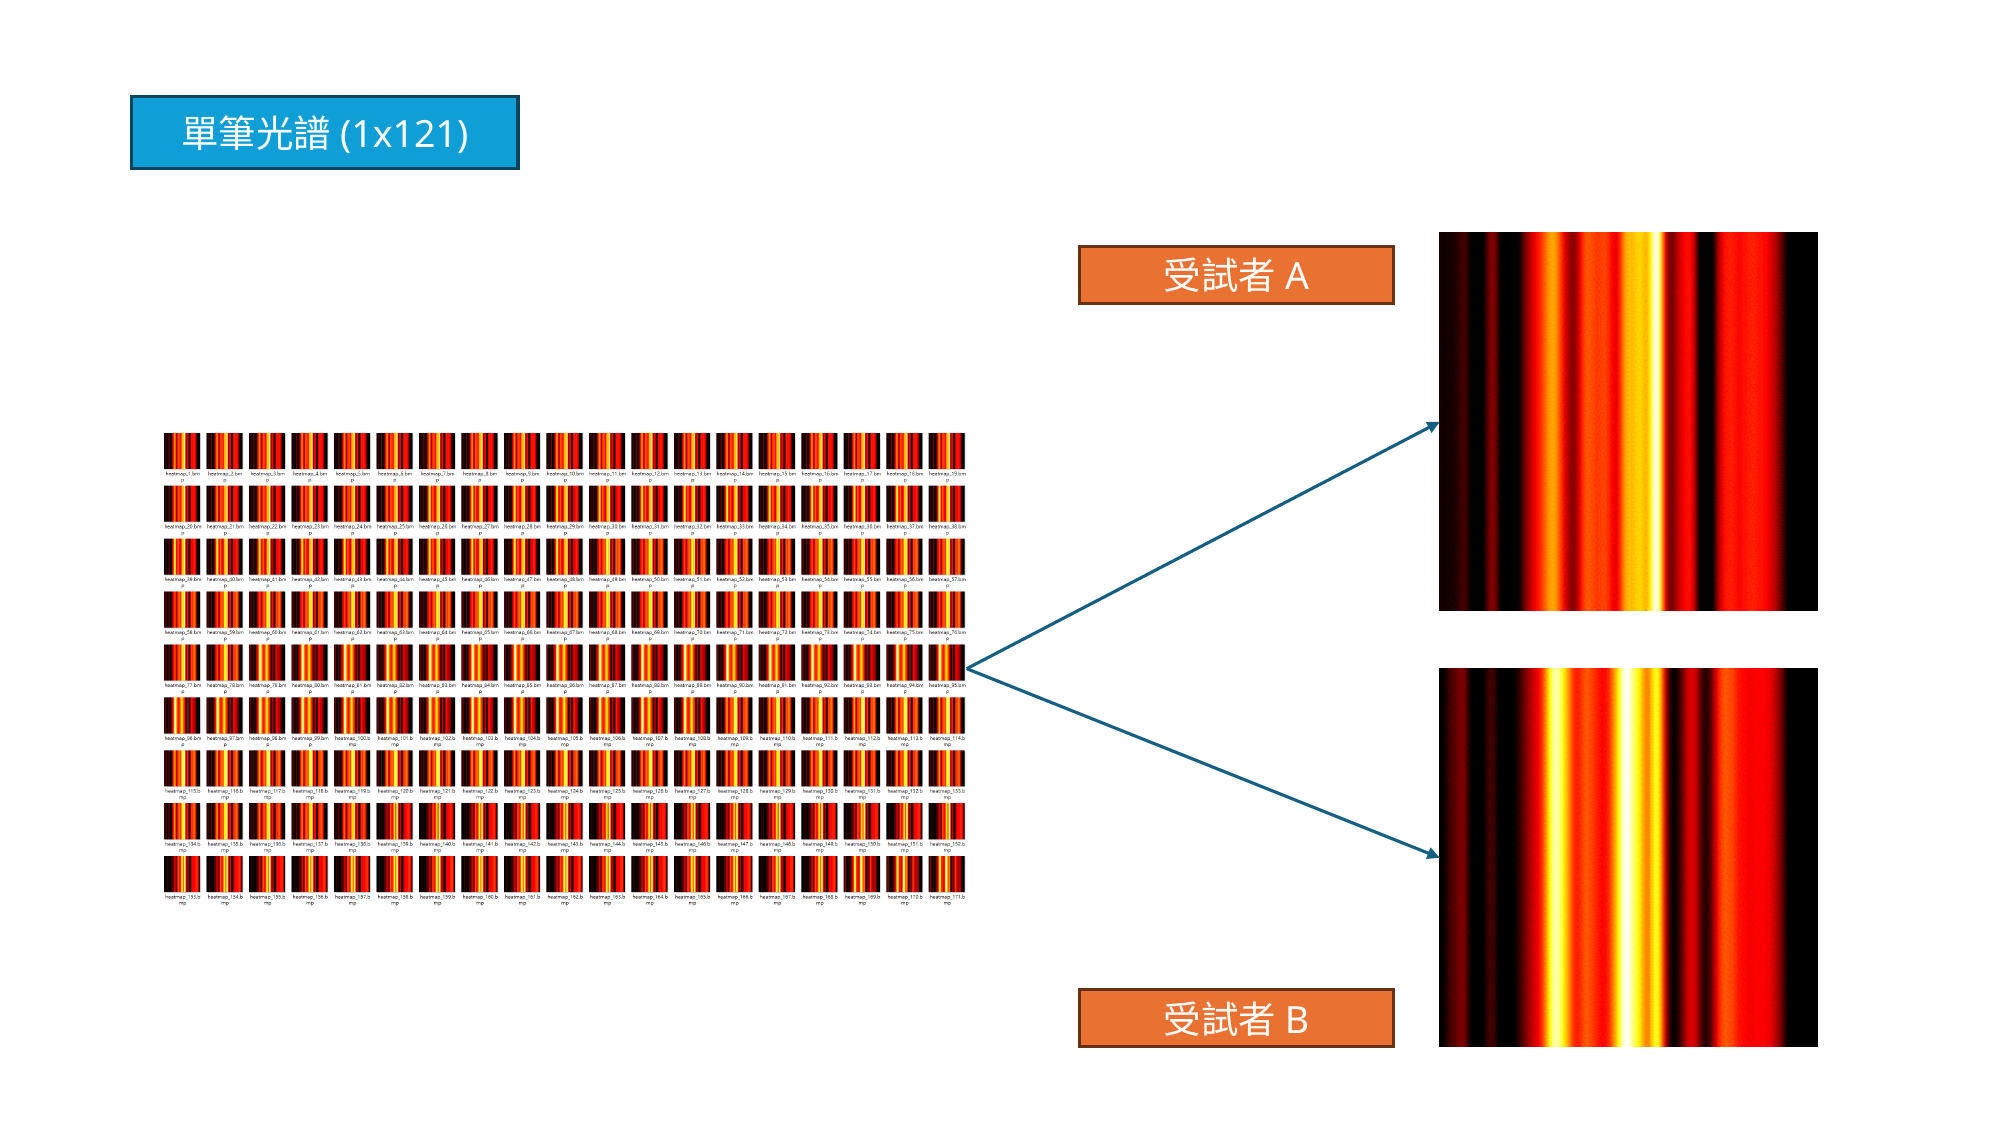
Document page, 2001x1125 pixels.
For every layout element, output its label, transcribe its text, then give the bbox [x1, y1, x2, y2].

text_box 單筆光譜(1x121) [130, 95, 520, 170]
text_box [159, 232, 1819, 1048]
